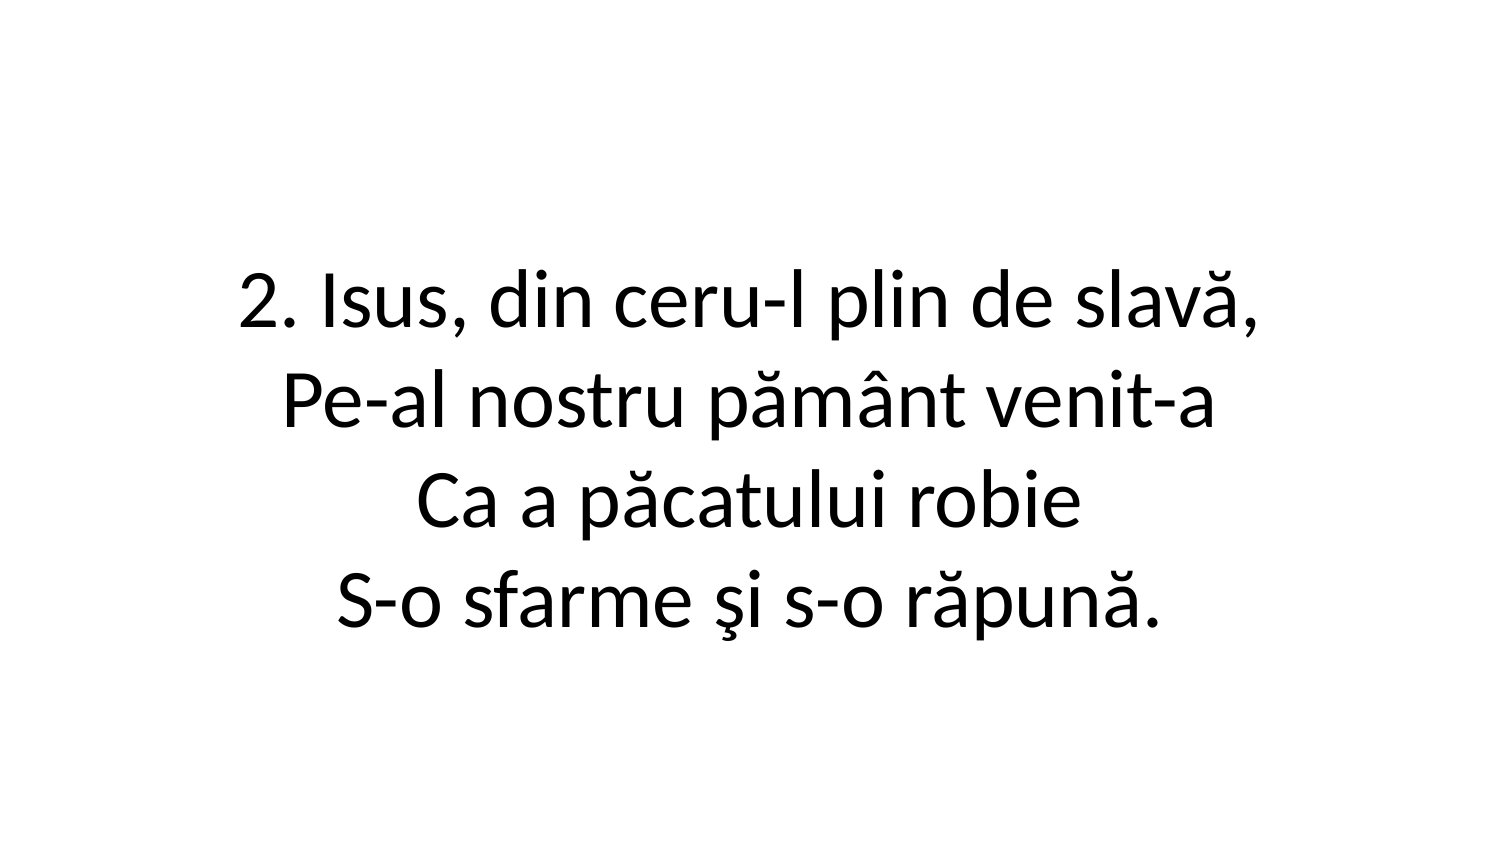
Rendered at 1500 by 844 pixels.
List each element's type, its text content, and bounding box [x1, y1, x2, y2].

text_box 2. Isus, din ceru-l plin de slavă, Pe-al nostru pământ venit-a Ca a păcatului robie S-o sfarme şi s-o răpună. [222, 192, 1278, 652]
